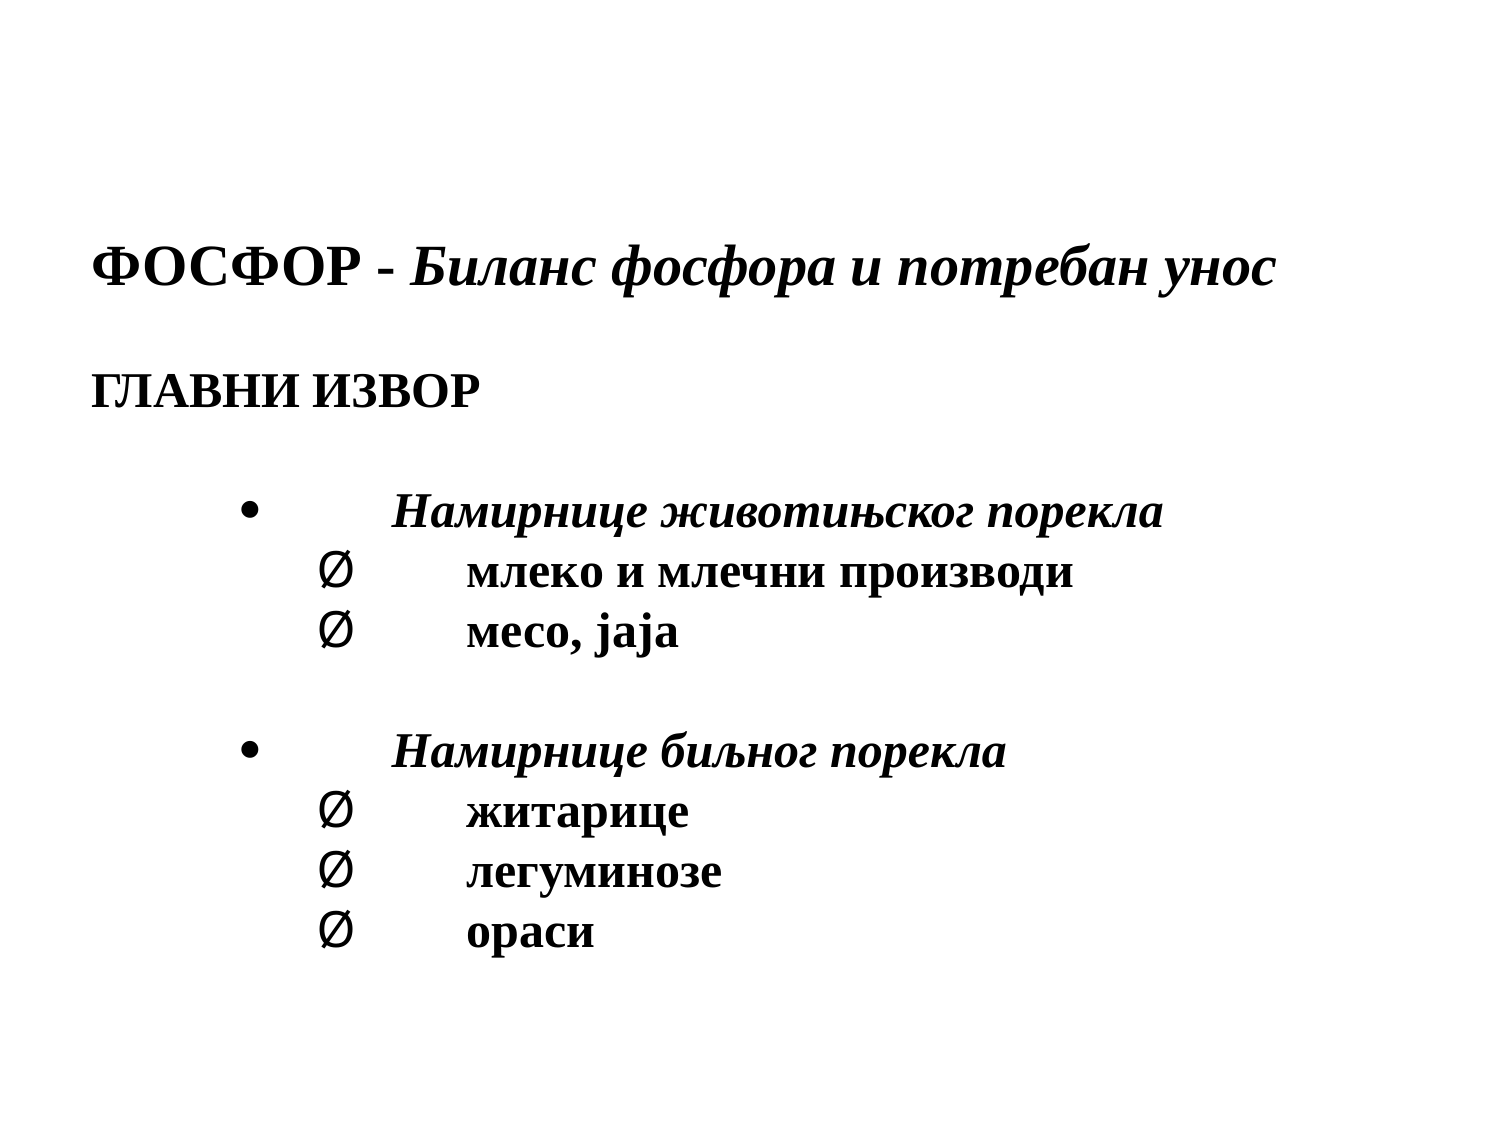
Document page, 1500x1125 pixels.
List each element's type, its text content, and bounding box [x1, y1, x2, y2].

text_box ФОСФОР - Биланс фосфора и потребан унос ГЛАВНИ ИЗВОР · Намирнице животињског порекла Ø млеко и млечни производи Ø месо, јаја · Намирнице биљног порекла Ø житарице Ø легуминозе Ø ораси [76, 220, 1402, 1005]
